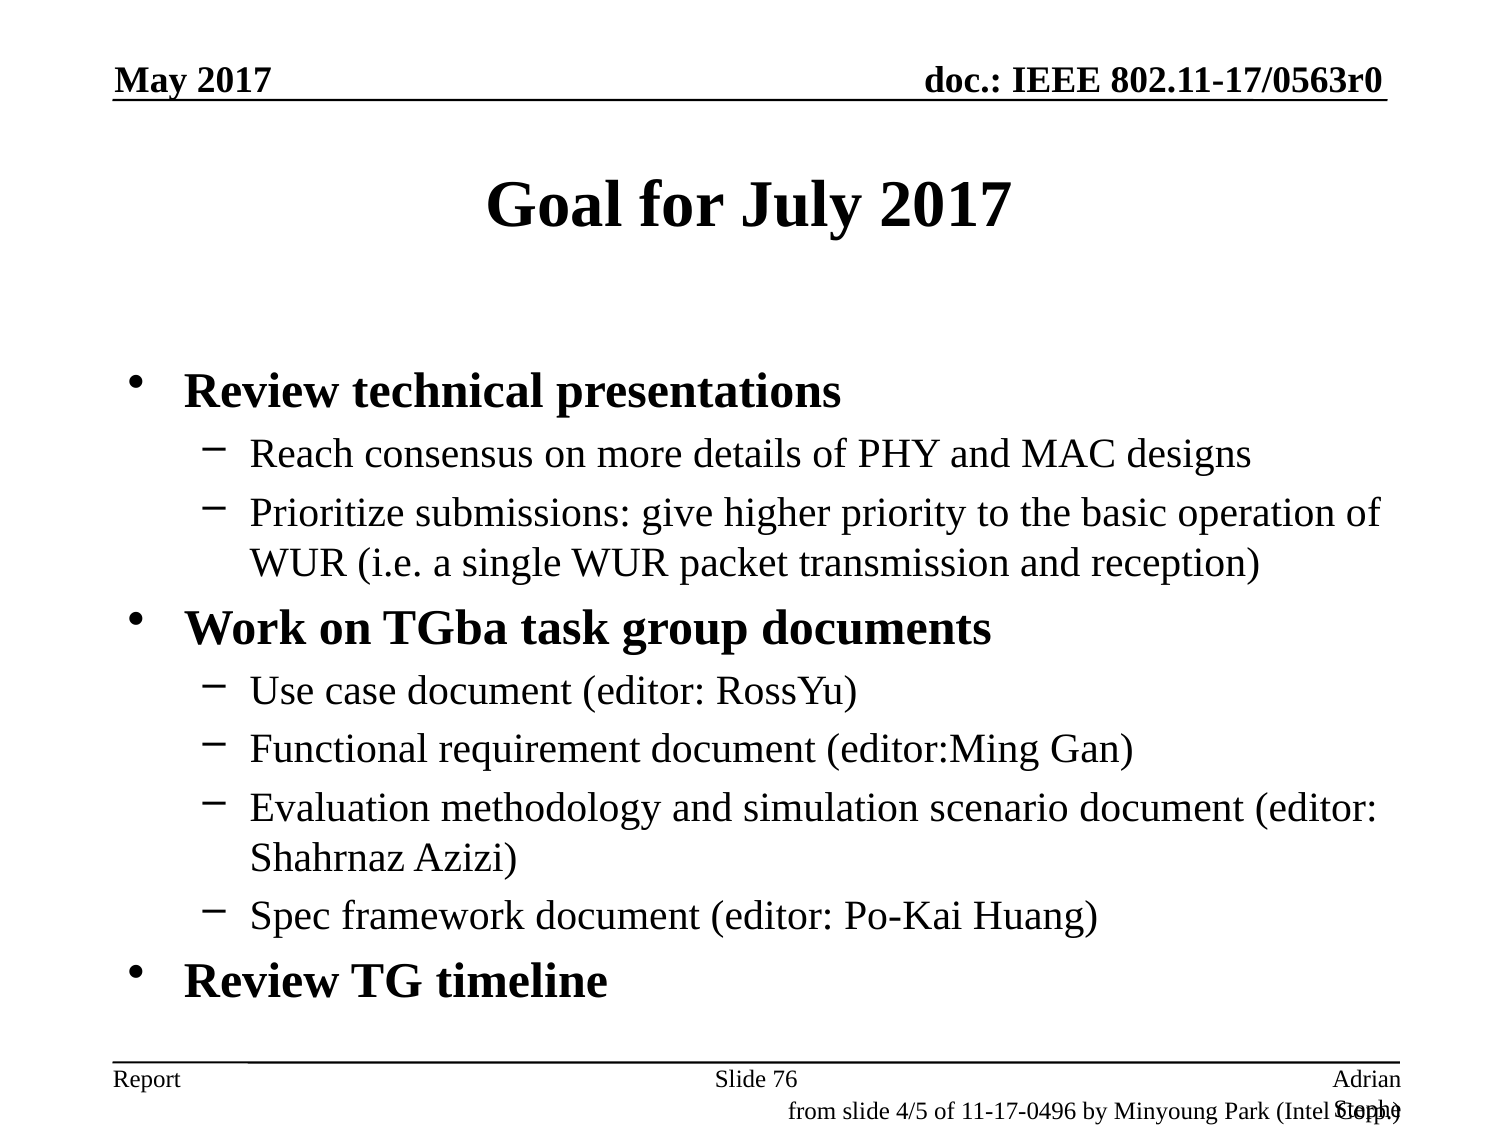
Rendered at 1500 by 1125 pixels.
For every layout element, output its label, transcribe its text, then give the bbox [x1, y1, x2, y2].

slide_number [114, 54, 374, 101]
list Review technical presentations Reach consensus on more details of PHY and MAC designs Prioritize submissions: give higher priority to the basic operation of WUR (i.e. a single WUR packet transmission and reception) Work on TGba task group documents Use case document (editor: RossYu) Functional requirement document (editor:Ming Gan) Evaluation methodology and simulation scenario document (editor: Shahrnaz Azizi) Spec framework document (editor: Po-Kai Huang) Review TG timeline [112, 350, 1425, 1025]
text_box from slide 4/5 of 11-17-0496 by Minyoung Park (Intel Corp.) [343, 1087, 1417, 1125]
title Goal for July 2017 [112, 112, 1388, 288]
footer Adrian Stephens, Intel Corporation [1324, 1061, 1402, 1087]
slide_number Slide 76 [711, 1061, 801, 1087]
